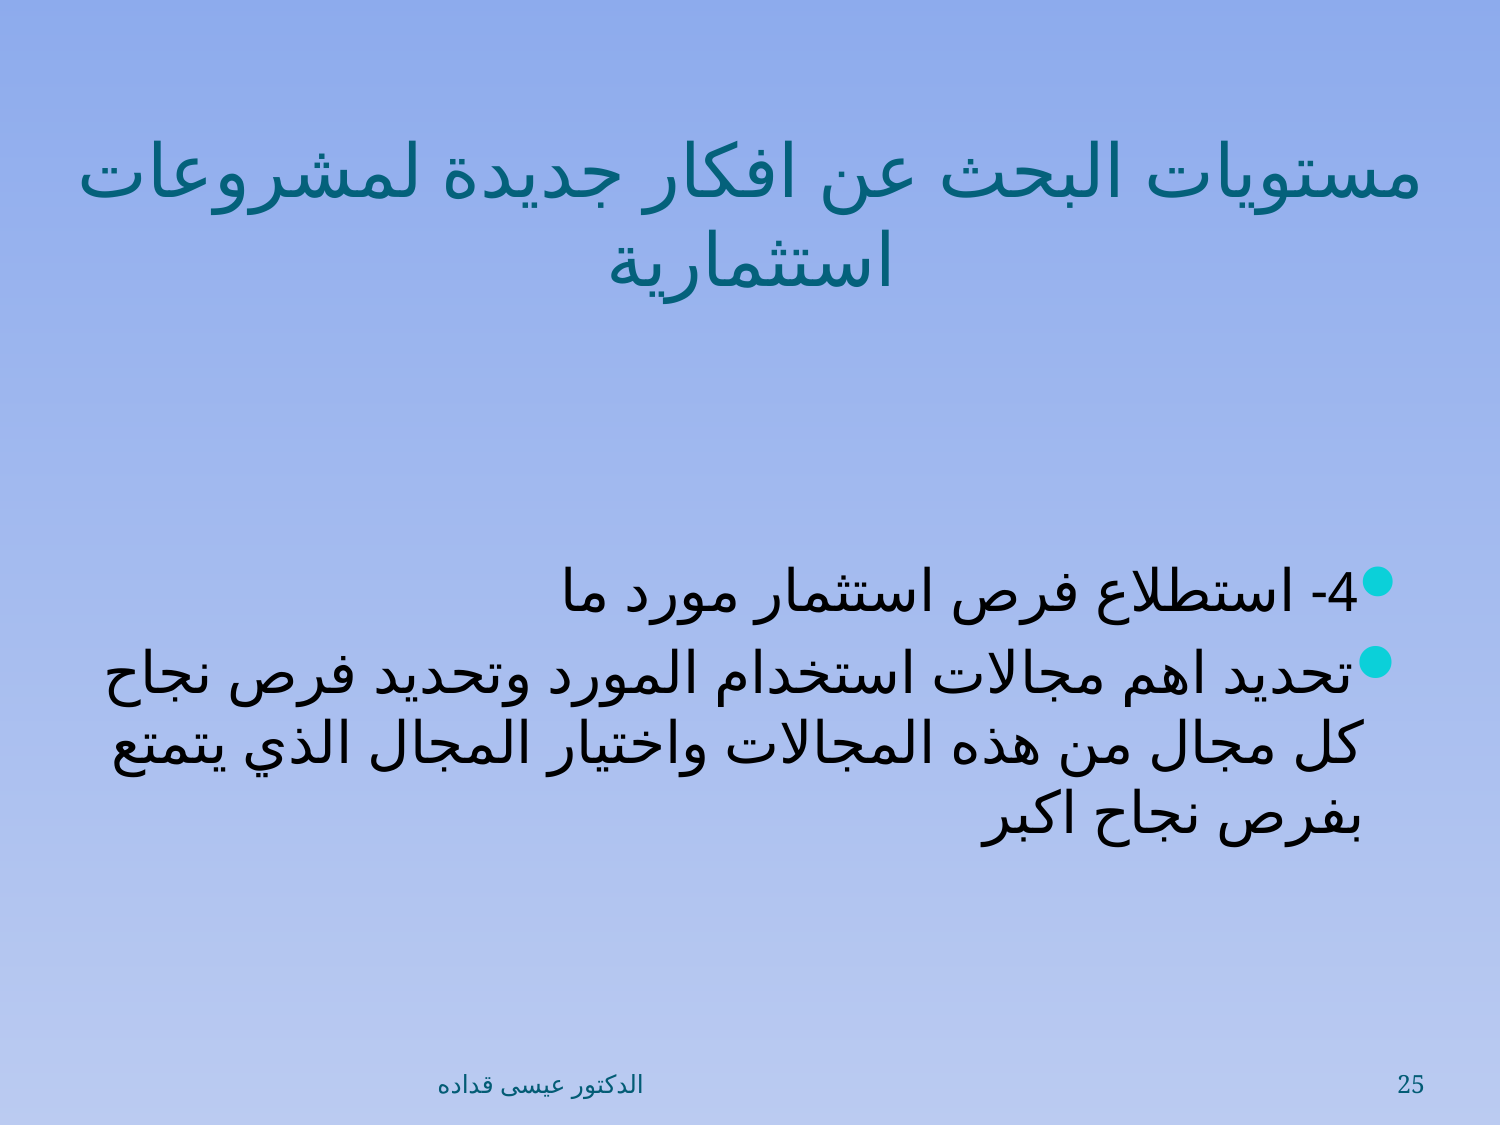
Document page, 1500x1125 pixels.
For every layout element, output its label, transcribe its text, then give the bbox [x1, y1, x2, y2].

slide_number 25 [1299, 1042, 1425, 1103]
title مستويات البحث عن افكار جديدة لمشروعات استثمارية [76, 113, 1427, 302]
list 4- استطلاع فرص استثمار مورد ما تحديد اهم مجالات استخدام المورد وتحديد فرص نجاح كل مجال من هذه المجالات واختيار المجال الذي يتمتع بفرص نجاح اكبر [75, 317, 1425, 1038]
footer الدكتور عيسى قداده [437, 1042, 988, 1103]
